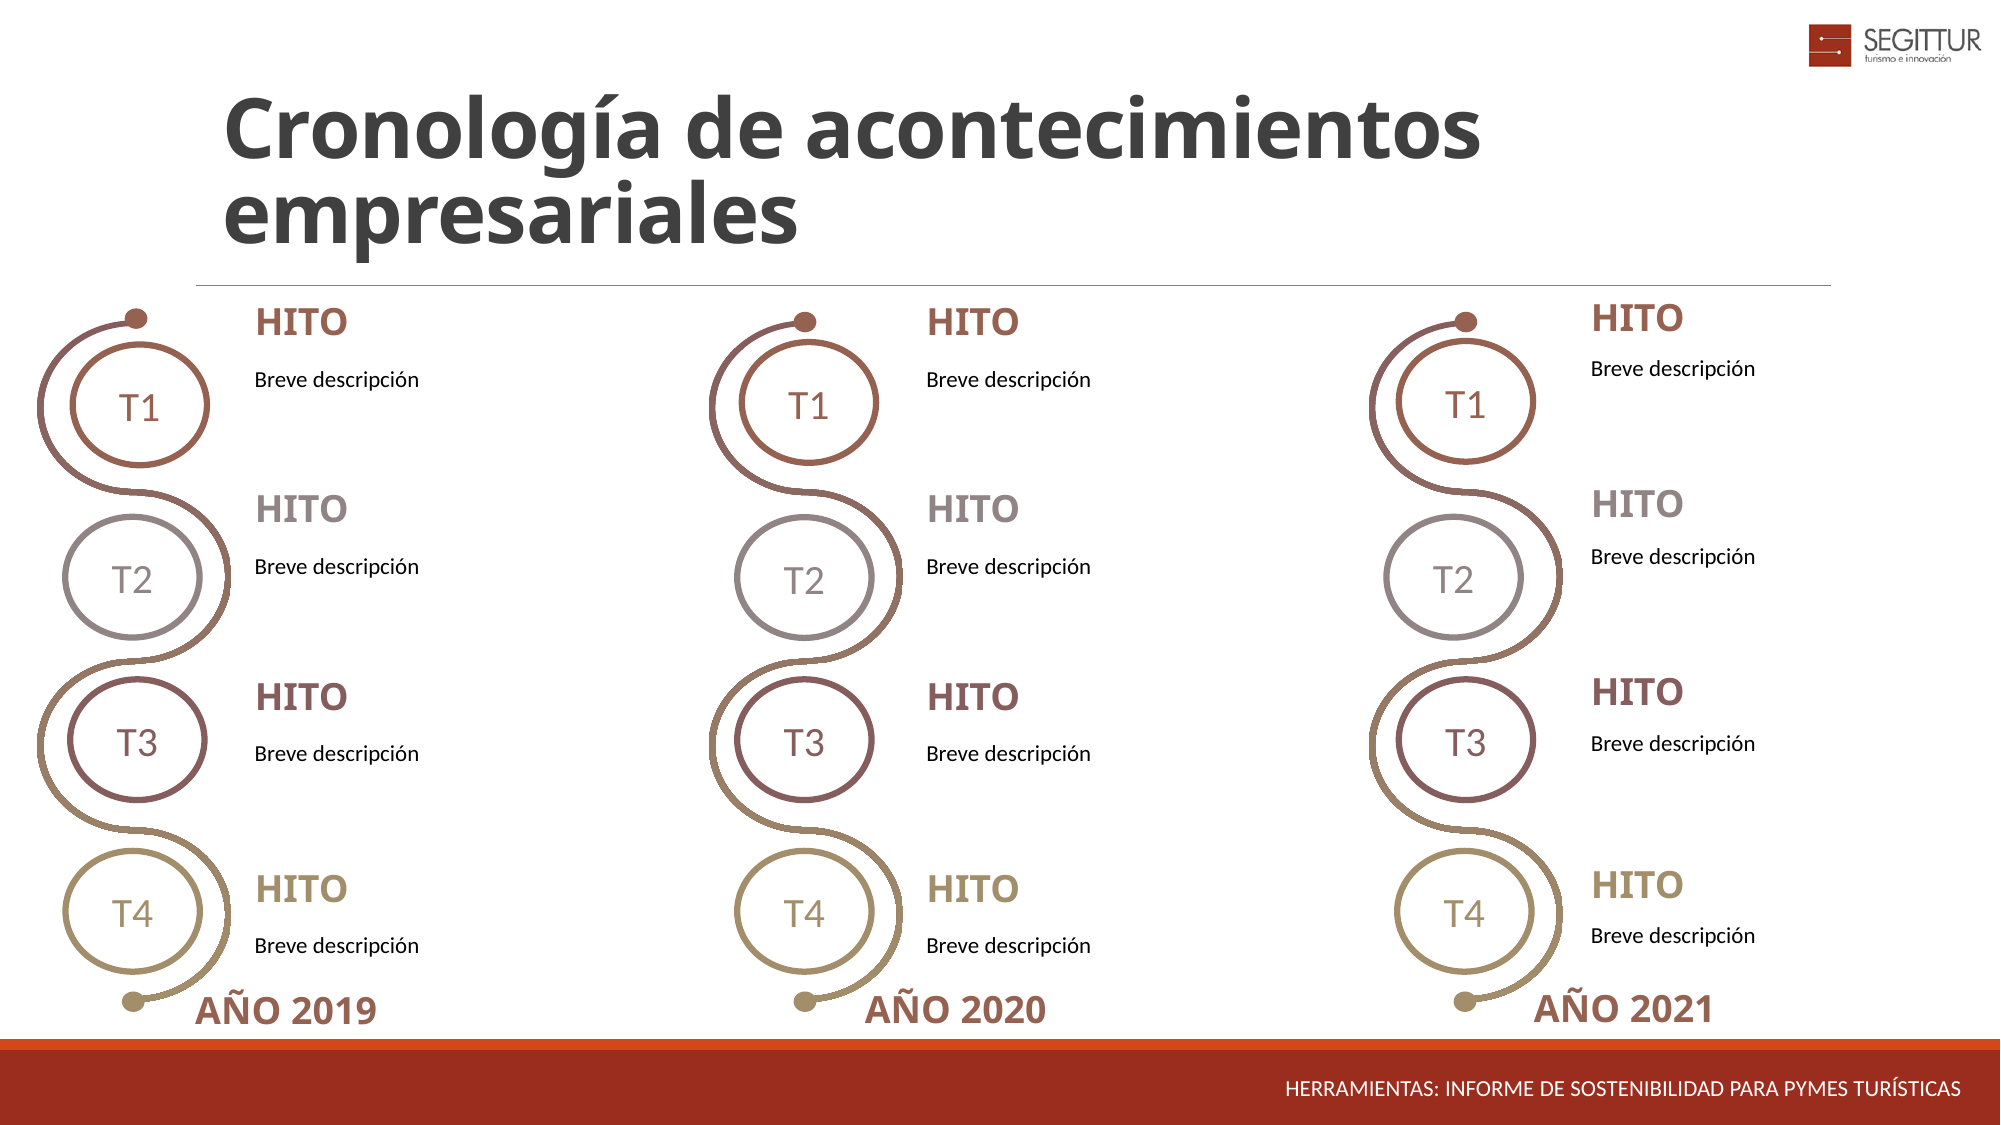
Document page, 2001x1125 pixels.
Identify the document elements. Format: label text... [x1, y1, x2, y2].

list Breve descripción [926, 544, 1289, 650]
list Breve descripción [926, 923, 1289, 1029]
text_box T3 [68, 678, 206, 802]
text_box T3 [1397, 678, 1535, 802]
text_box [1453, 310, 1479, 334]
list HITO [1590, 478, 1945, 528]
text_box T1 [71, 343, 209, 467]
text_box T1 [1397, 339, 1535, 463]
list HITO [1590, 291, 1945, 341]
text_box T4 [1395, 849, 1533, 973]
picture [1790, 0, 2000, 92]
list HITO [1590, 858, 1945, 908]
text_box [120, 990, 146, 1014]
list Breve descripción [254, 923, 617, 1029]
text_box T3 [735, 678, 873, 802]
list Breve descripción [1590, 720, 1949, 837]
text_box T4 [735, 849, 873, 973]
list Breve descripción [254, 730, 617, 837]
list HITO [254, 295, 614, 341]
text_box [123, 307, 149, 331]
list Breve descripción [1590, 913, 1949, 1029]
list Breve descripción [1590, 533, 1949, 650]
list HITO [254, 862, 614, 908]
text_box AÑO 2021 [1533, 982, 1893, 1028]
list HITO [254, 482, 614, 528]
text_box T4 [64, 849, 202, 973]
list Breve descripción [1590, 346, 1949, 463]
list Breve descripción [254, 356, 617, 463]
list HITO [926, 862, 1285, 908]
list Breve descripción [926, 356, 1289, 463]
text_box [792, 310, 818, 334]
list Breve descripción [254, 544, 617, 650]
text_box T2 [63, 515, 201, 639]
text_box [707, 319, 905, 1003]
text_box T1 [740, 340, 878, 465]
list HITO [926, 482, 1285, 528]
list HITO [1590, 665, 1945, 716]
text_box [35, 319, 233, 1003]
list Breve descripción [926, 730, 1289, 837]
text_box T2 [735, 515, 873, 640]
list HITO [926, 670, 1285, 716]
text_box AÑO 2020 [864, 983, 1224, 1029]
list HITO [254, 670, 614, 716]
text_box HERRAMIENTAS: INFORME DE SOSTENIBILIDAD PARA PYMES TURÍSTICAS [1270, 1066, 2000, 1109]
text_box [1367, 319, 1565, 1003]
text_box [1452, 990, 1478, 1014]
text_box T2 [1385, 515, 1523, 639]
title Cronología de acontecimientos empresariales [206, 30, 1857, 269]
list HITO [926, 295, 1285, 341]
text_box AÑO 2019 [195, 984, 554, 1030]
text_box [792, 990, 818, 1014]
